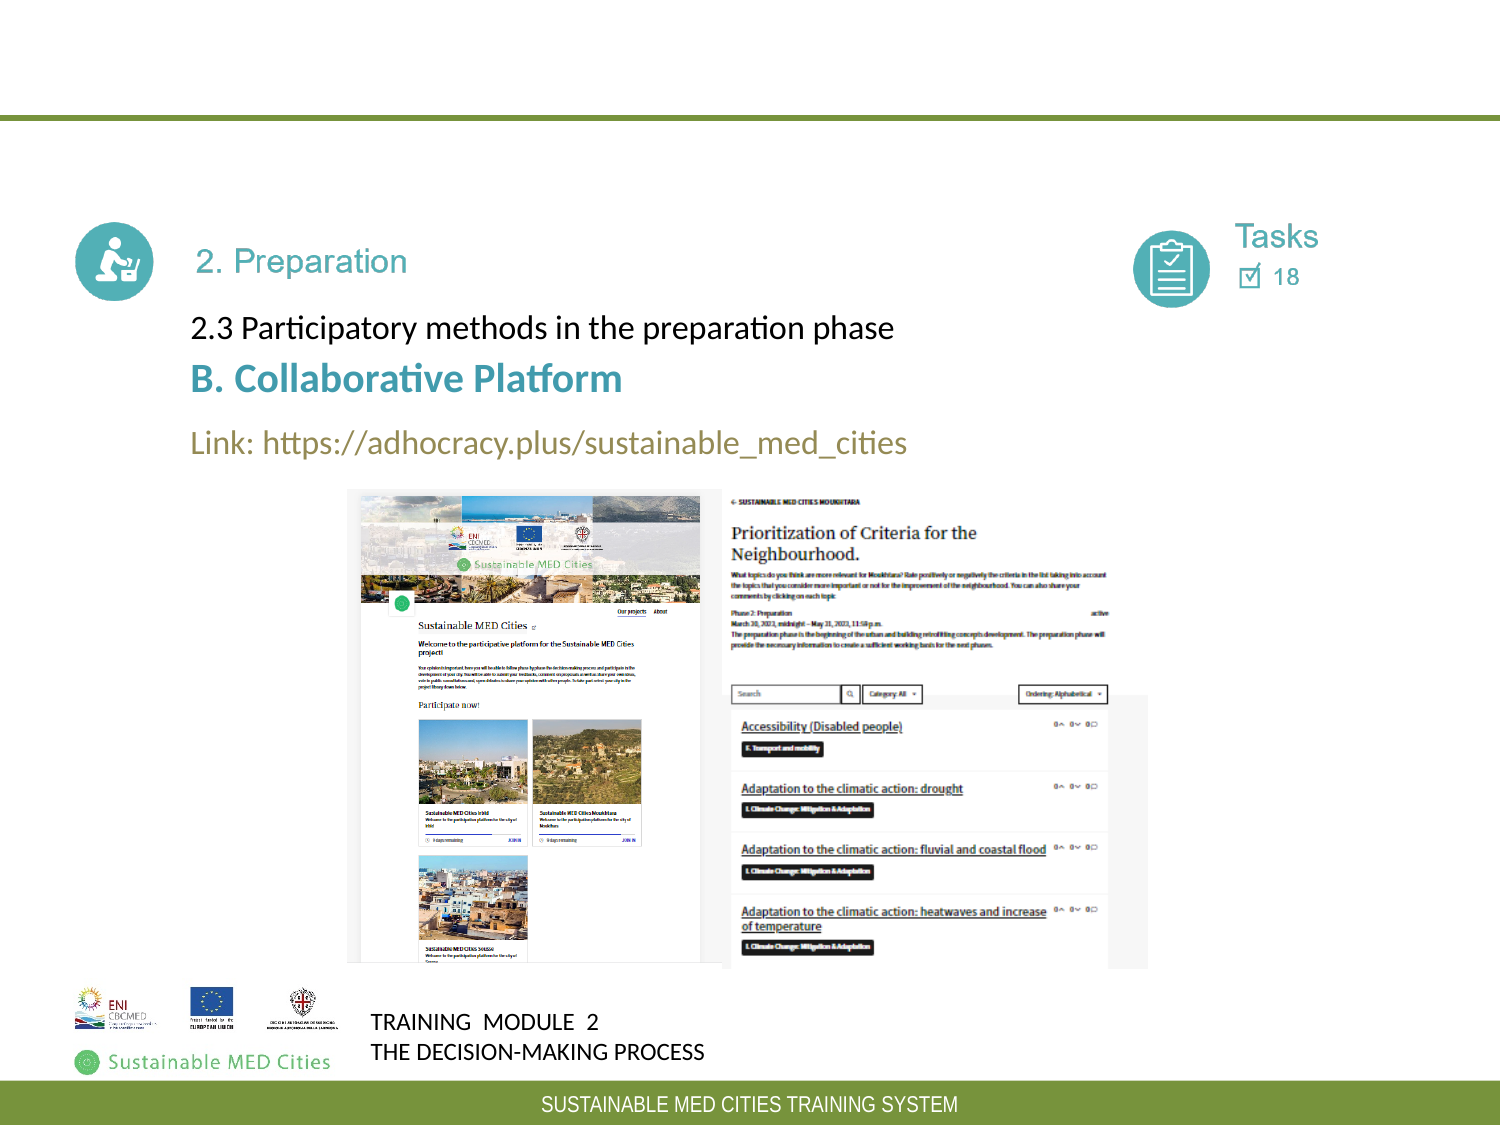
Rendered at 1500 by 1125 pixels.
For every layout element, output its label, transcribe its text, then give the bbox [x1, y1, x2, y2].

picture [74, 222, 709, 301]
picture [1133, 218, 1365, 308]
picture [347, 489, 1148, 974]
text_box 2.3 Participatory methods in the preparation phase [135, 291, 929, 354]
text_box B. Collaborative Platform [135, 354, 929, 409]
text_box Link: https://adhocracy.plus/sustainable_med_cities [135, 407, 1282, 469]
picture [62, 978, 356, 1080]
